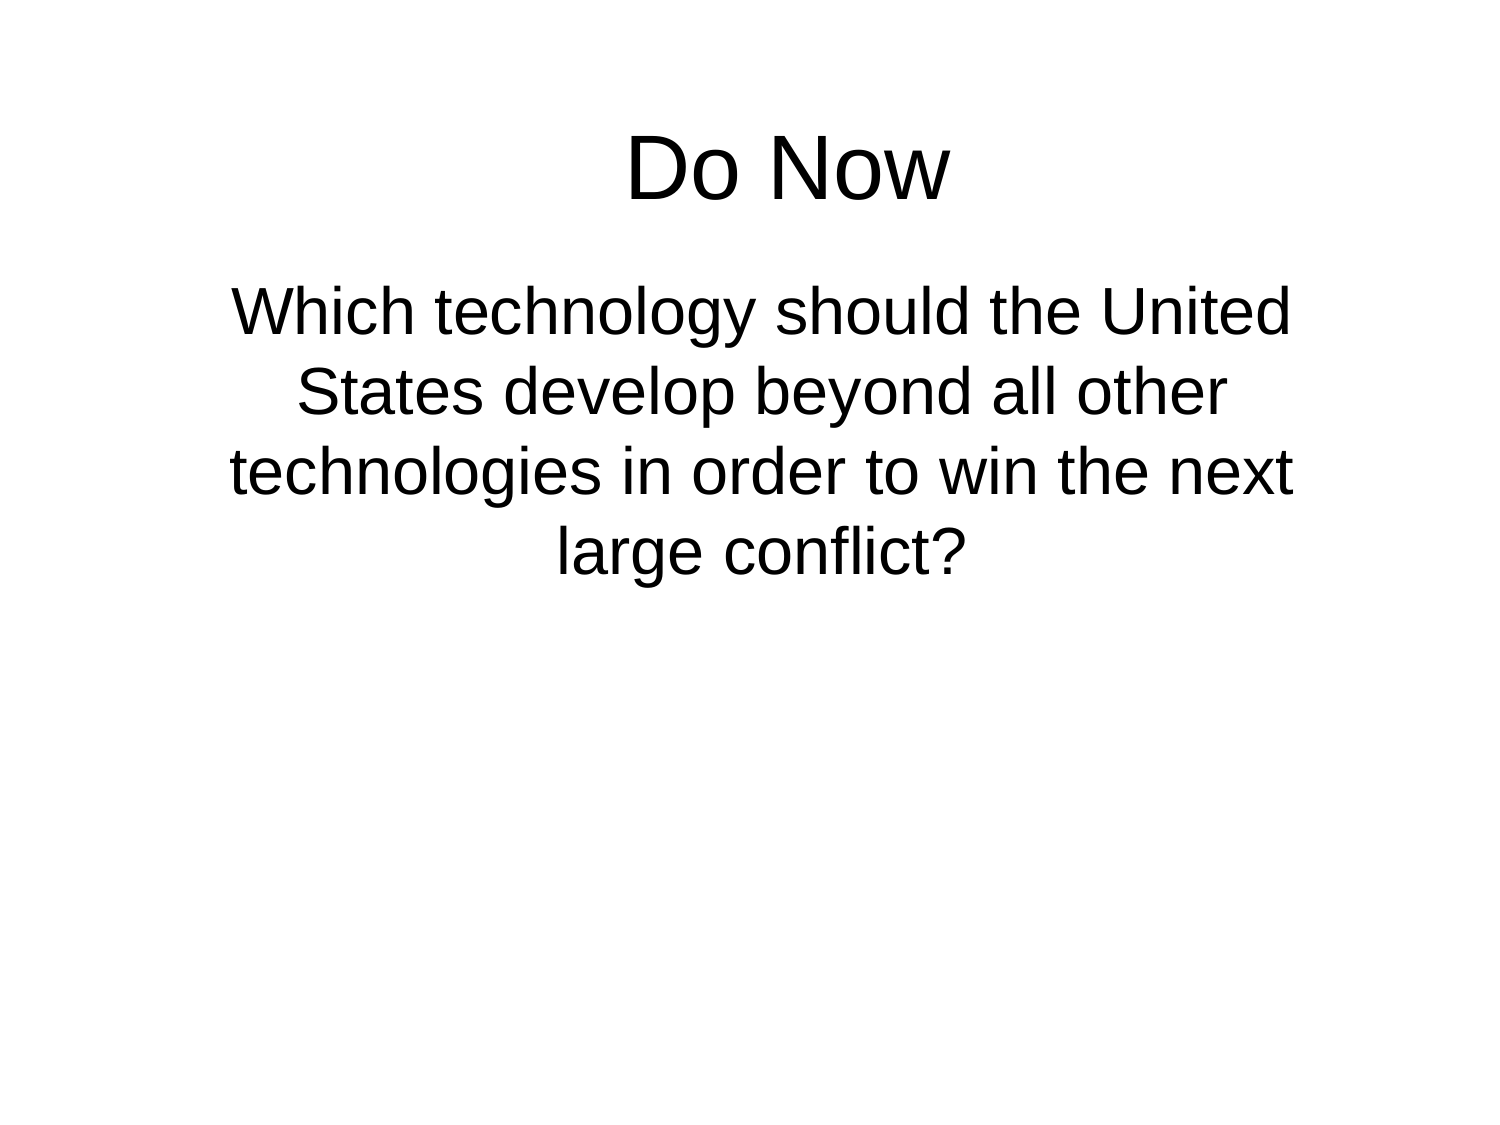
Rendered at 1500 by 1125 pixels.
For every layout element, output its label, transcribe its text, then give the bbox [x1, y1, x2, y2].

title Do Now [150, 99, 1425, 232]
subtitle Which technology should the United States develop beyond all other technologies in order to win the next large conflict? [137, 260, 1388, 730]
